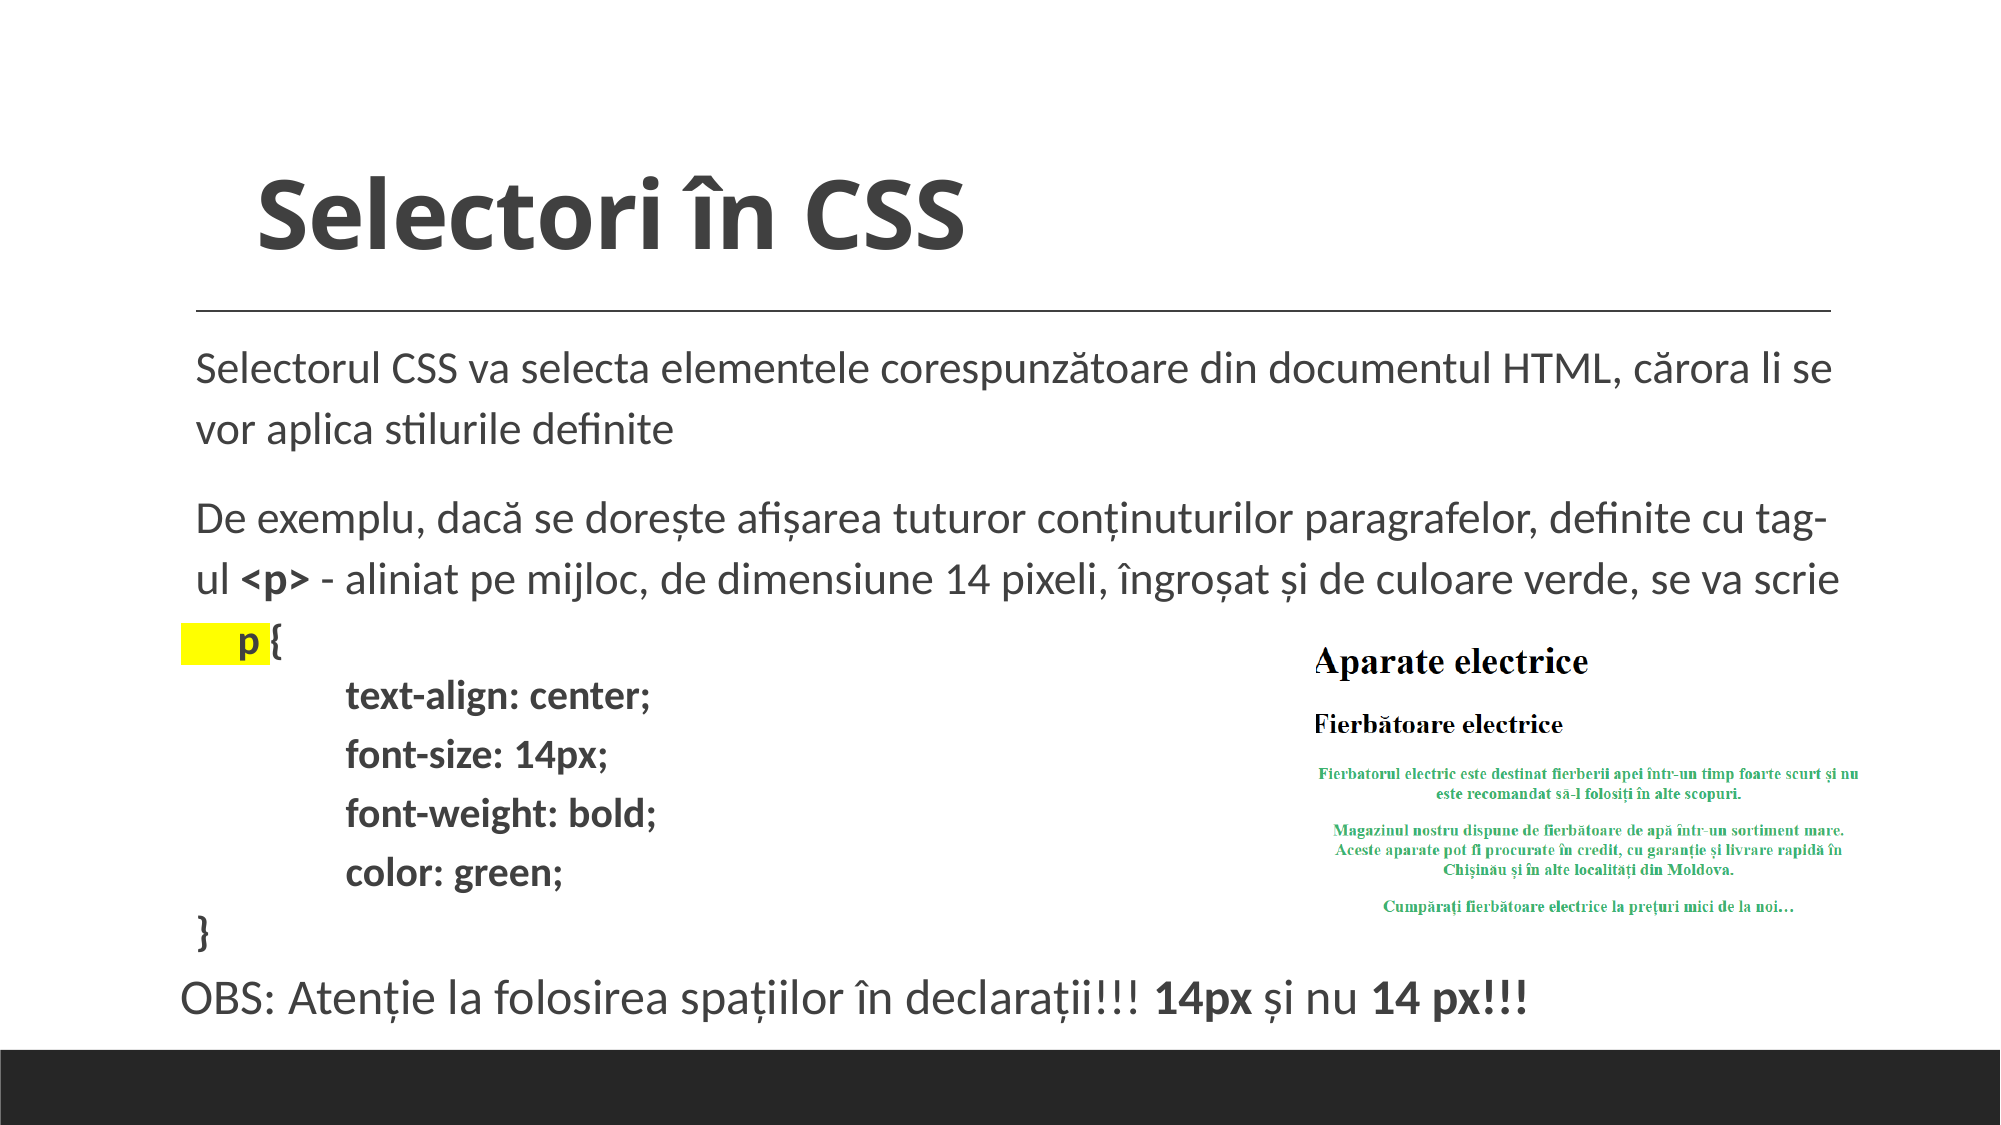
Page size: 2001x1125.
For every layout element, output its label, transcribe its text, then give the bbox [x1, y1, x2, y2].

title Selectori în CSS [241, 87, 1675, 278]
list Selectorul CSS va selecta elementele corespunzătoare din documentul HTML, cărora li se vor aplica stilurile definite De exemplu, dacă se doreşte afişarea tuturor conţinuturilor paragrafelor, definite cu tag-ul <p> - aliniat pe mijloc, de dimensiune 14 pixeli, îngroşat şi de culoare verde, se va scrie p { text-align: center; font-size: 14px; font-weight: bold; color: green; } OBS: Atenţie la folosirea spaţiilor în declaraţii!!! 14px și nu 14 px!!! [180, 324, 1857, 1038]
picture [1315, 626, 1874, 954]
